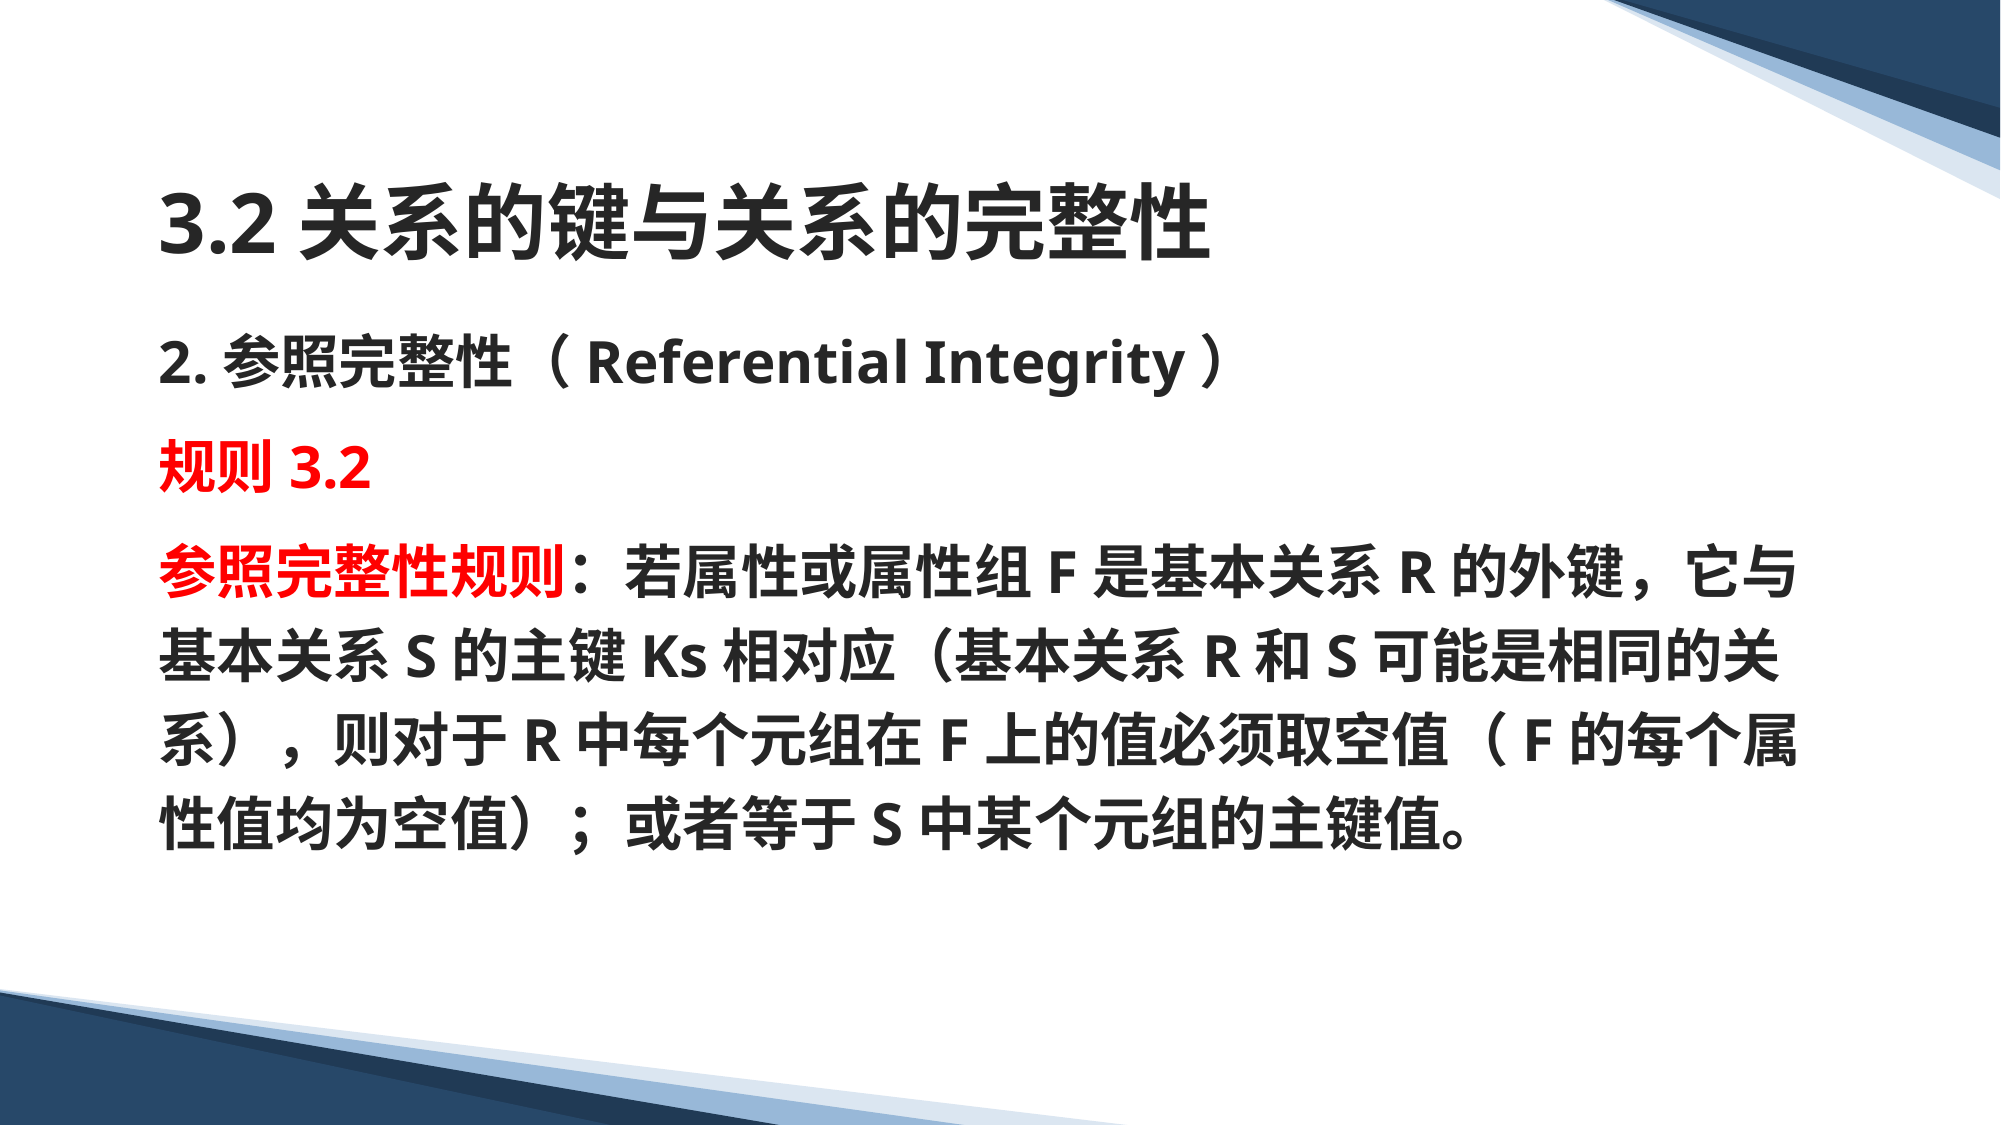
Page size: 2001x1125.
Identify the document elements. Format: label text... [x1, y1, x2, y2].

title 3.2关系的键与关系的完整性 [143, 54, 1857, 280]
list 2.参照完整性（Referential Integrity） 规则3.2 参照完整性规则：若属性或属性组F是基本关系R的外键，它与基本关系S的主键Ks相对应（基本关系R和S可能是相同的关系），则对于R中每个元组在F上的值必须取空值（F的每个属性值均为空值）；或者等于S中某个元组的主键值。 [143, 303, 1857, 1013]
